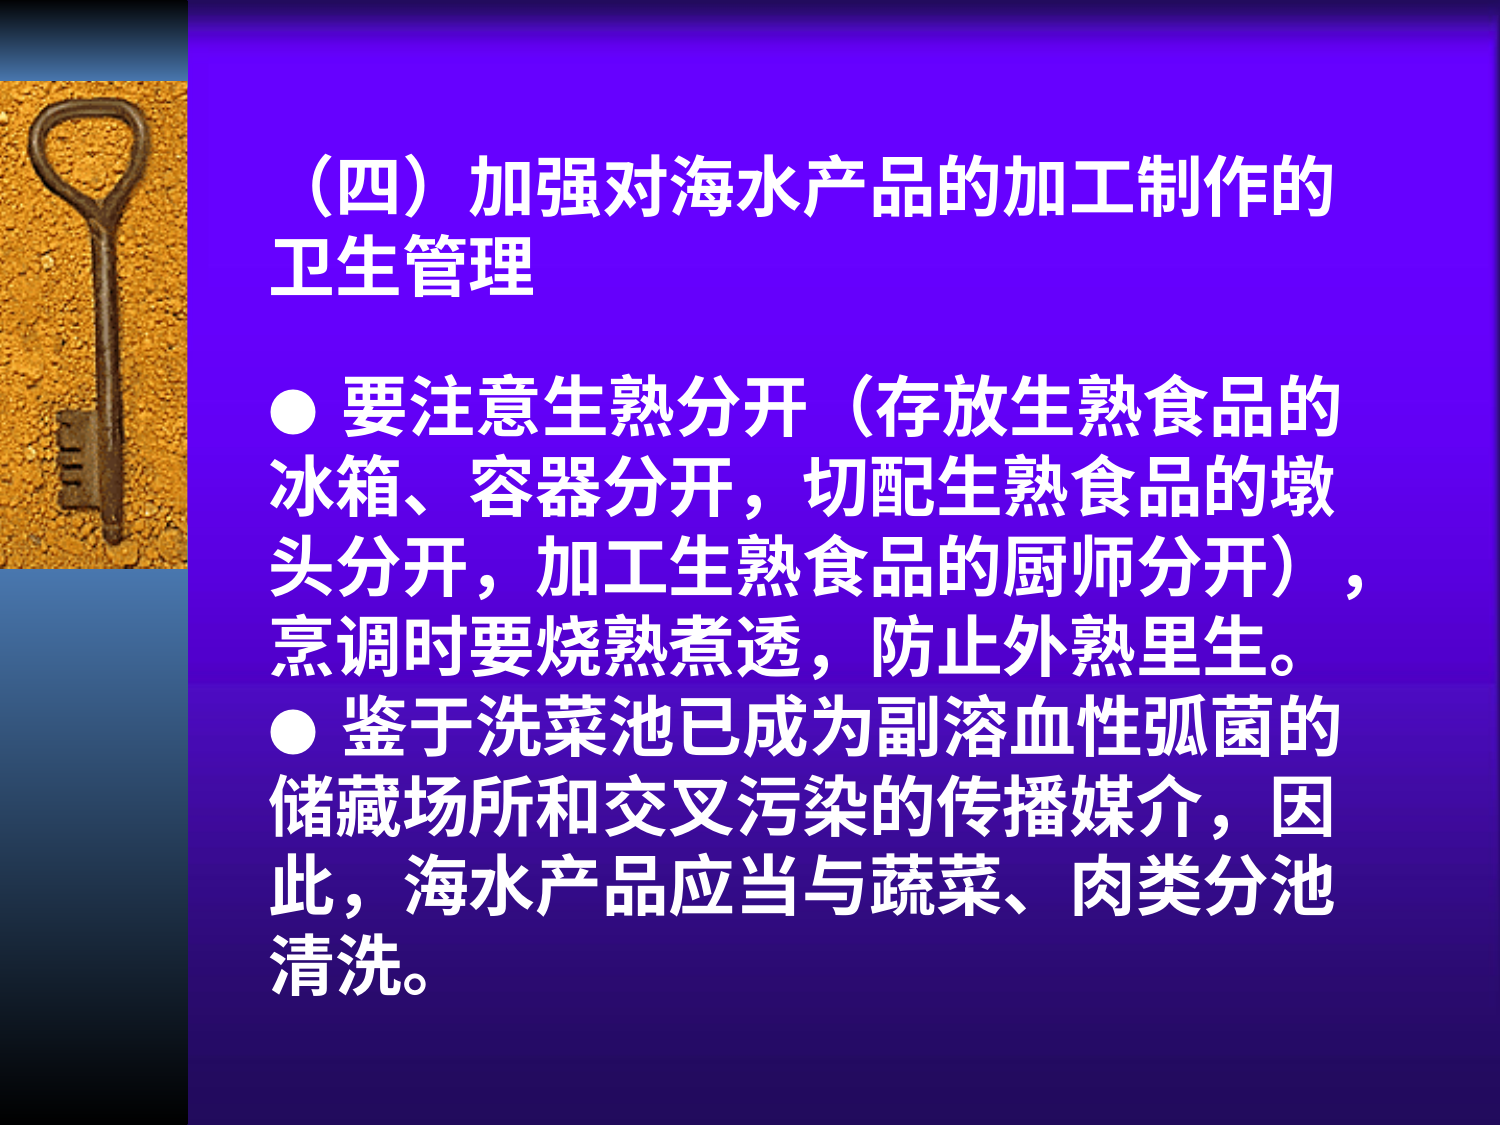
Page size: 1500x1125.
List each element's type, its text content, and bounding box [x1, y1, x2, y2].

picture [0, 0, 1500, 1125]
text_box （四）加强对海水产品的加工制作的卫生管理 ● 要注意生熟分开（存放生熟食品的冰箱、容器分开，切配生熟食品的墩头分开，加工生熟食品的厨师分开），烹调时要烧熟煮透，防止外熟里生。 ● 鉴于洗菜池已成为副溶血性弧菌的储藏场所和交叉污染的传播媒介，因此，海水产品应当与蔬菜、肉类分池清洗。 [253, 137, 1400, 1012]
